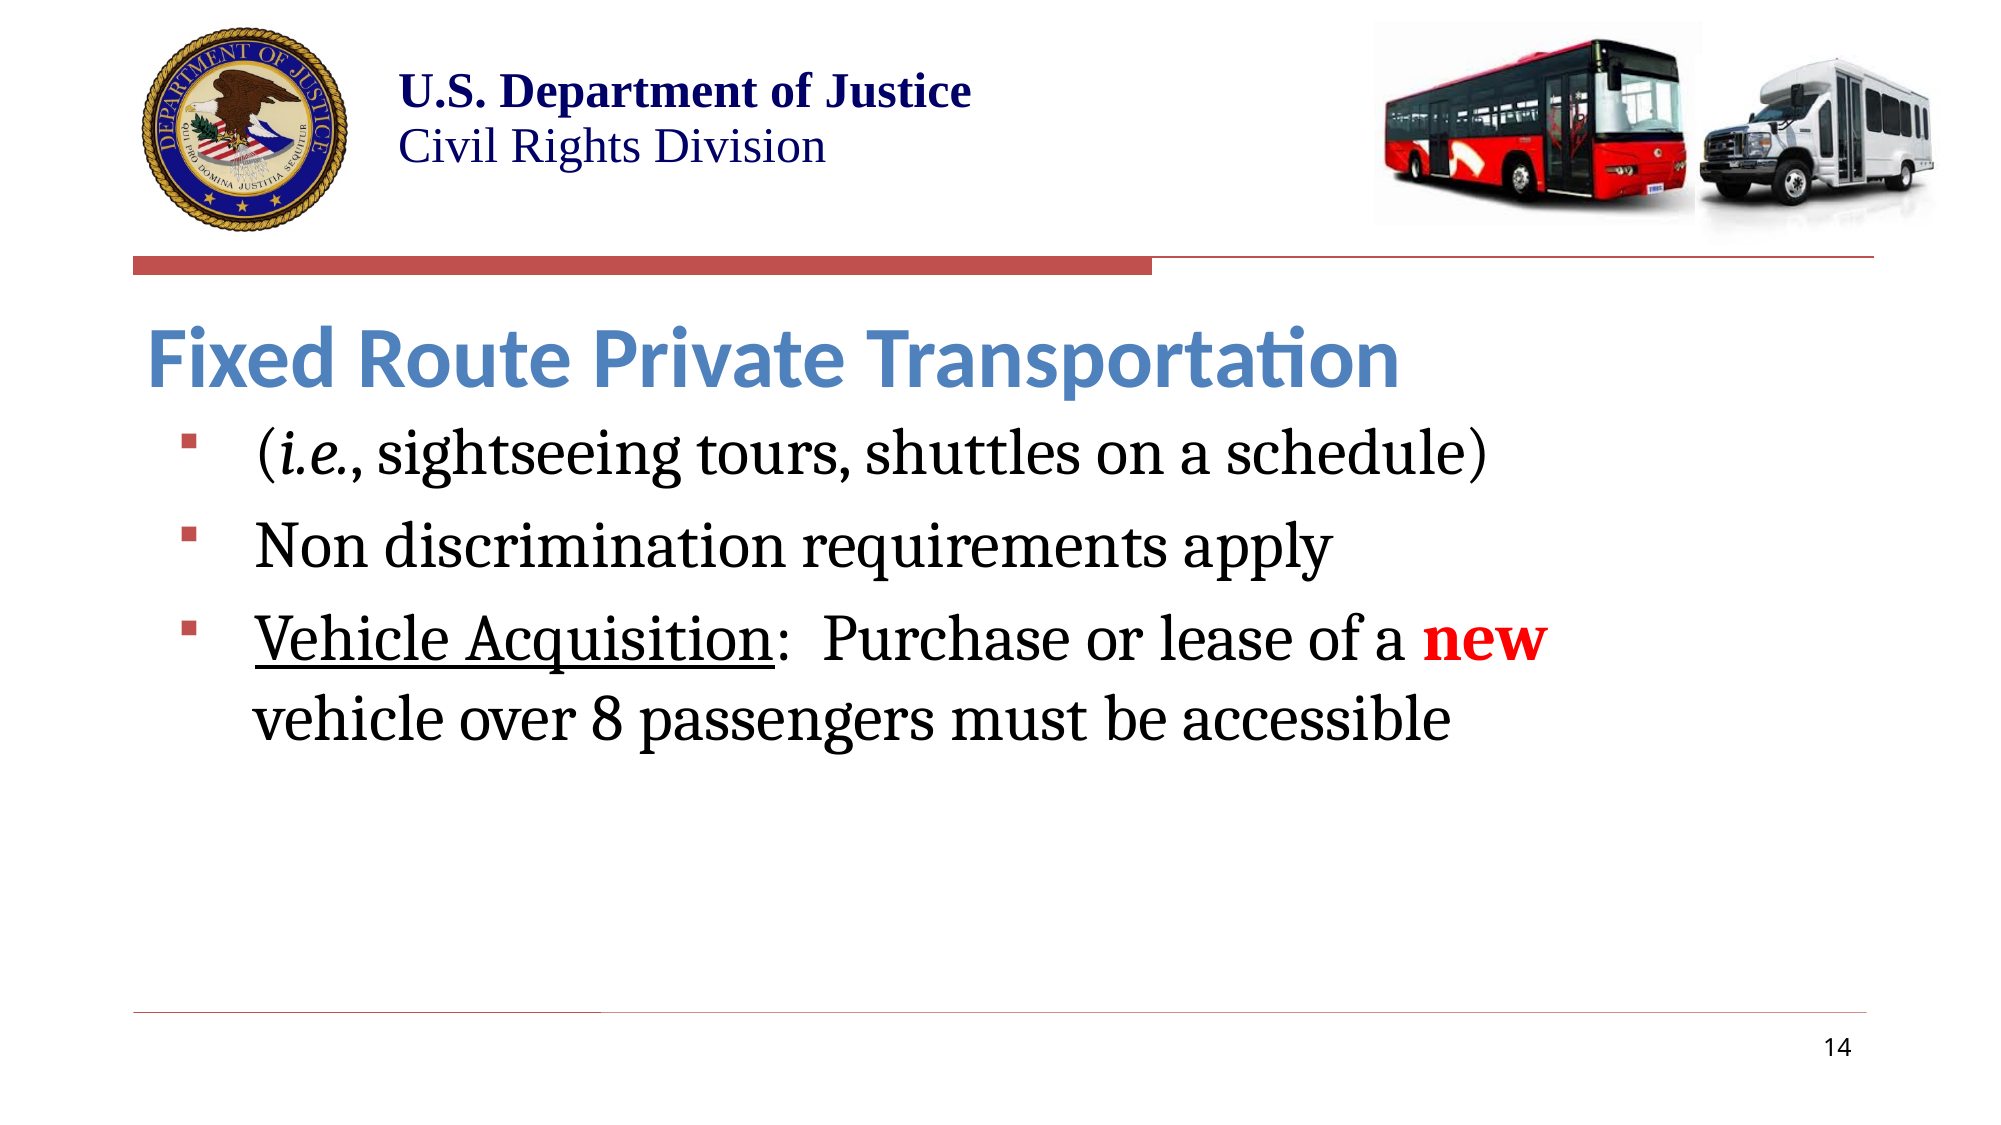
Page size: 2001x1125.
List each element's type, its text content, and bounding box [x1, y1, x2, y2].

slide_number 14 [1433, 1024, 1867, 1103]
picture [1374, 21, 1940, 245]
picture [131, 20, 363, 238]
title Fixed Route Private Transportation [131, 287, 1713, 413]
list (i.e., sightseeing tours, shuttles on a schedule) Non discrimination requirements apply Vehicle Acquisition: Purchase or lease of a new vehicle over 8 passengers must be accessible [162, 399, 1676, 938]
